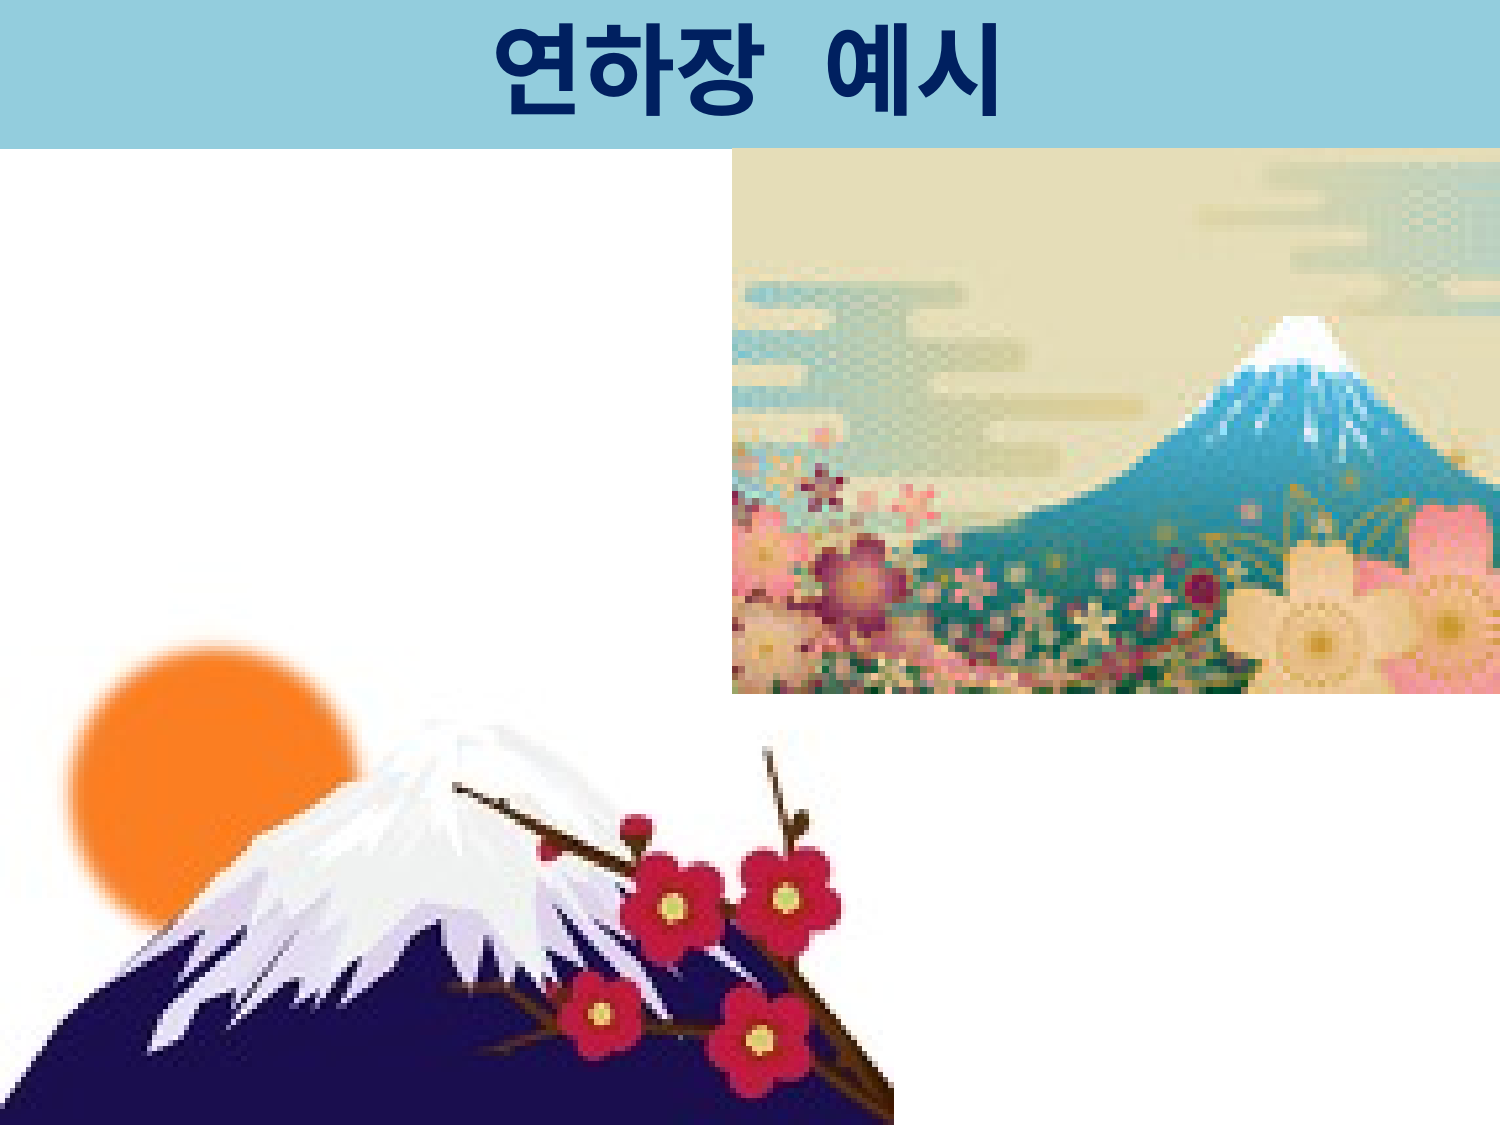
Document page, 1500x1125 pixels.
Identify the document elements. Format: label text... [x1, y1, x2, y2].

text_box 연하장 예시 [0, 0, 1500, 149]
picture [0, 148, 1500, 1125]
